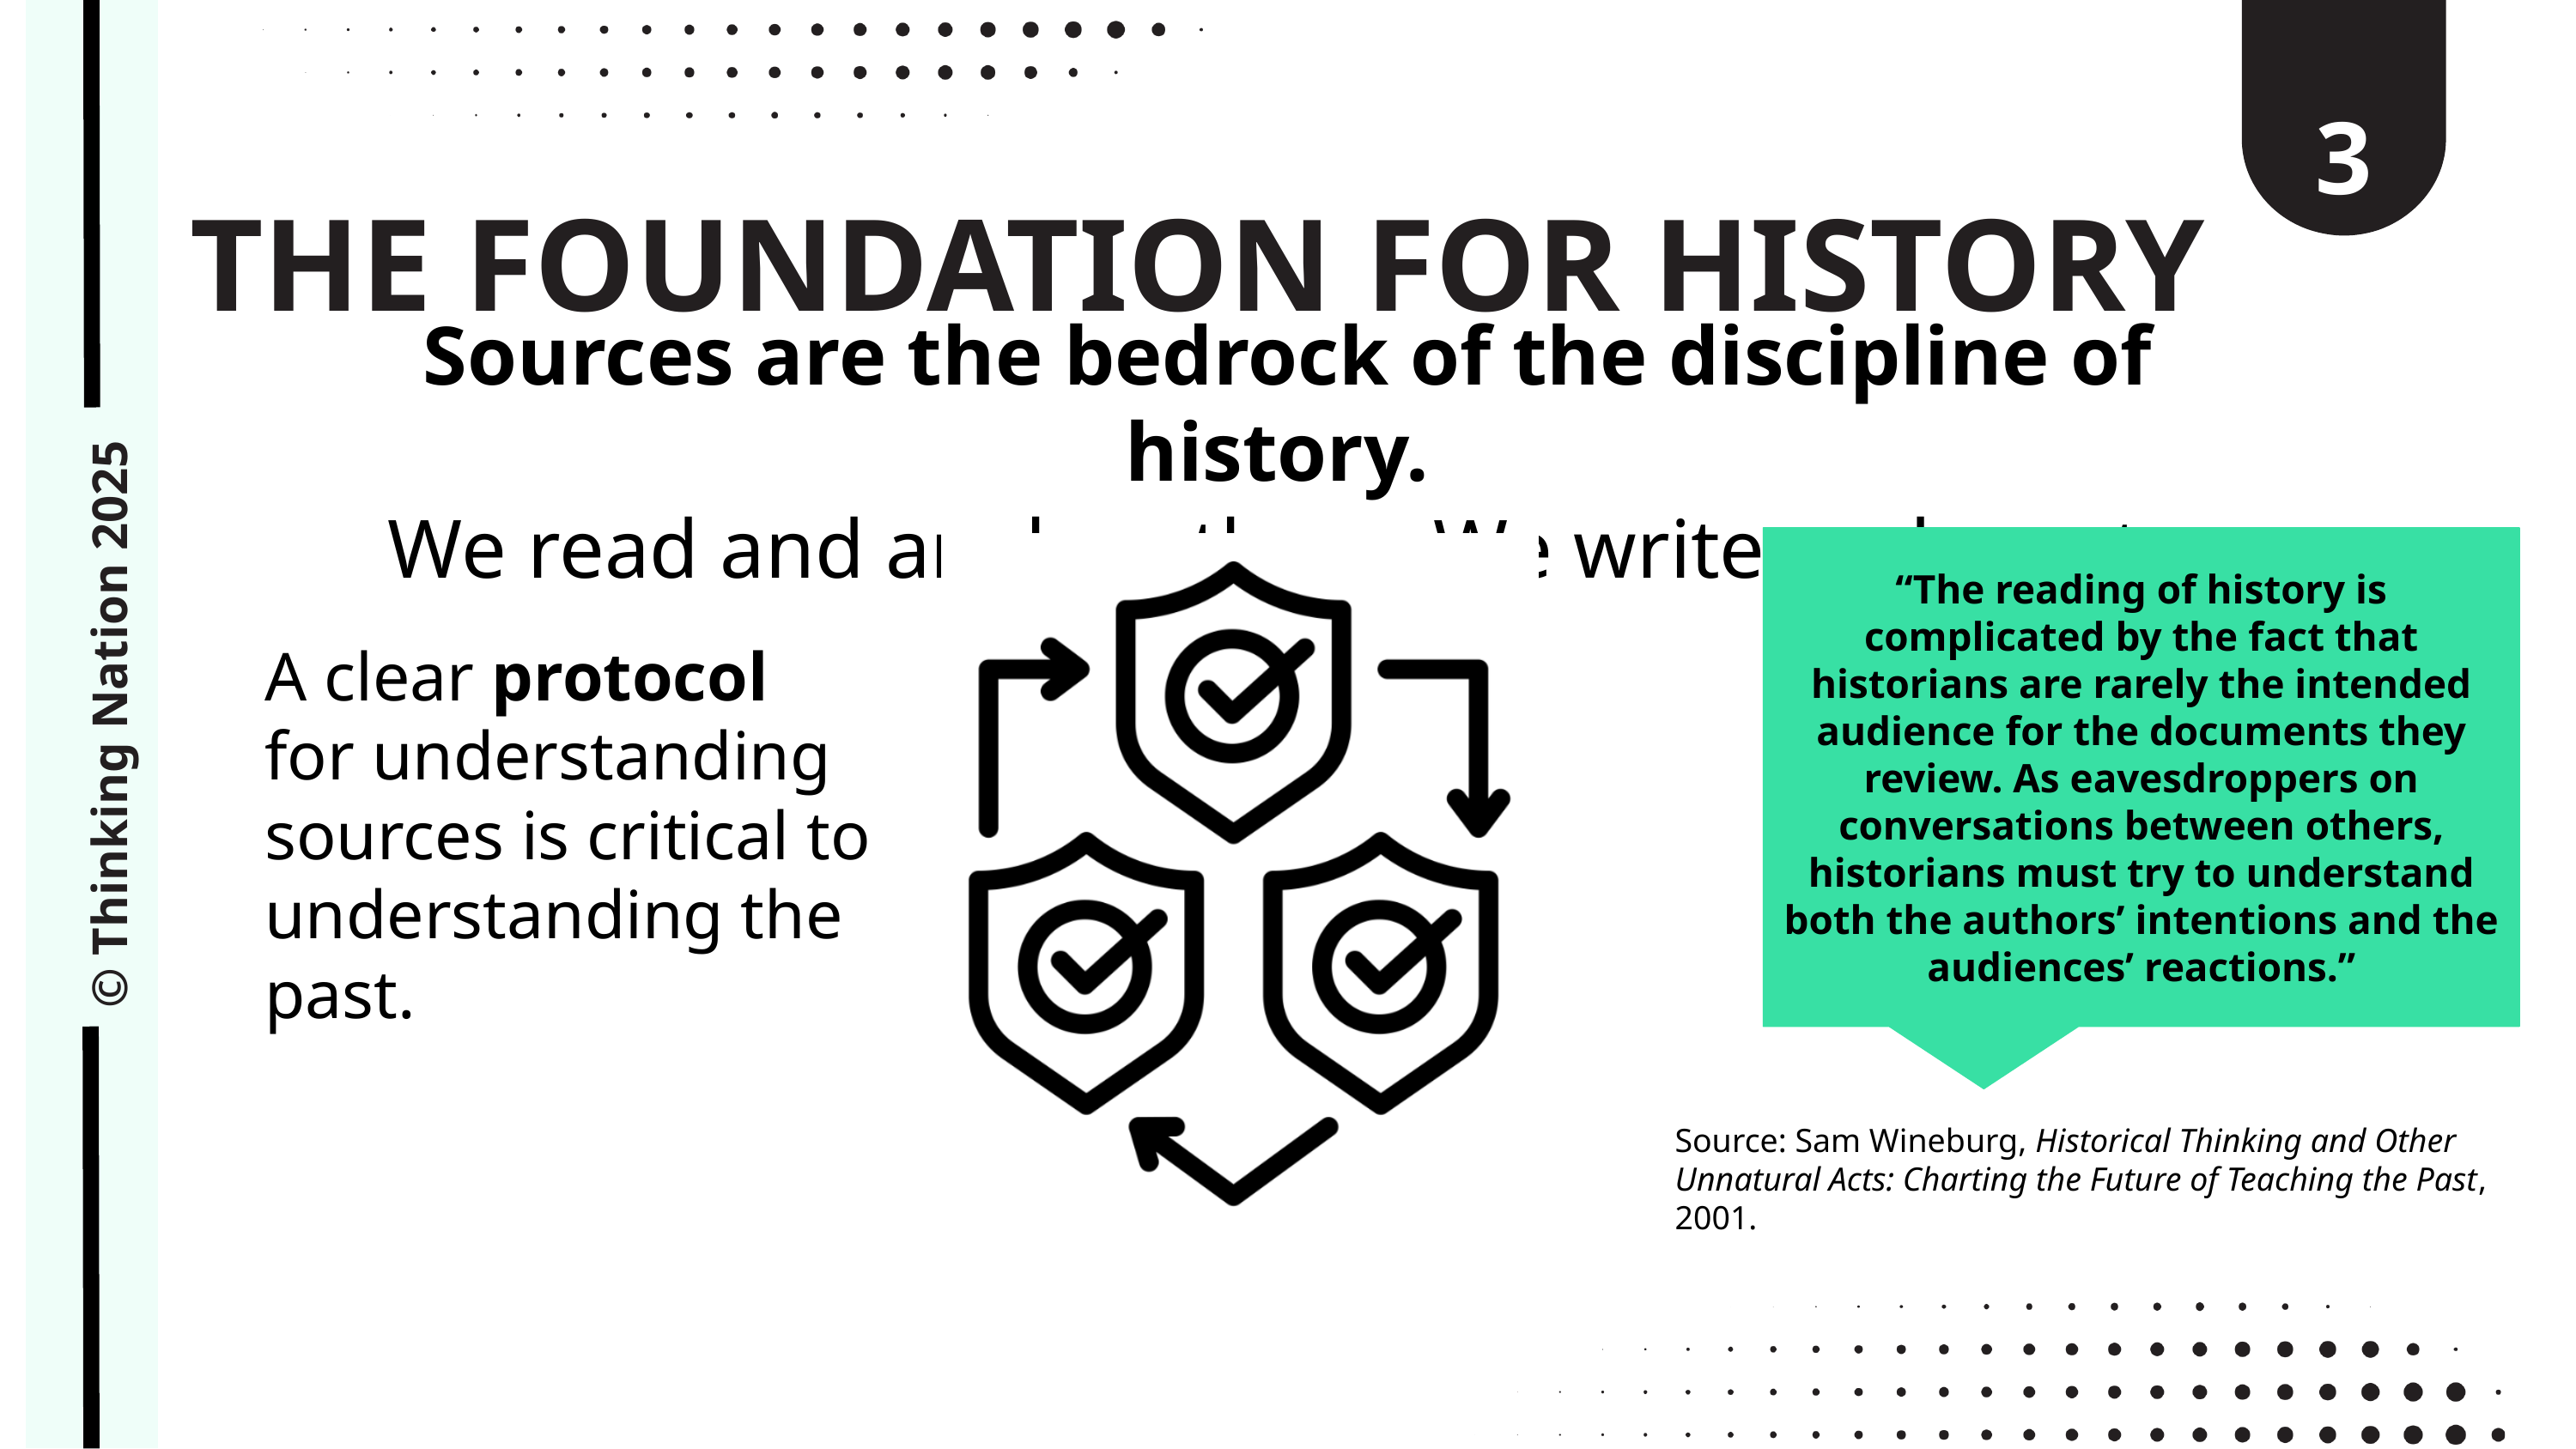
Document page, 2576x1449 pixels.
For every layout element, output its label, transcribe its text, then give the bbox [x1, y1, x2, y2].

text_box [220, 0, 1251, 118]
text_box [1474, 1302, 2506, 1449]
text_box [2233, 0, 2455, 236]
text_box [26, 0, 159, 1449]
picture [940, 533, 1539, 1237]
text_box Source: Sam Wineburg, Historical Thinking and Other Unnatural Acts: Charting the Future of Teaching the Past, 2001. [1662, 1107, 2519, 1250]
text_box “The reading of history is complicated by the fact that historians are rarely the intended audience for the documents they review. As eavesdroppers on conversations between others, historians must try to understand both the authors’ intentions and the audiences’ reactions.” [1763, 527, 2520, 1089]
text_box A clear protocol for understanding sources is critical to understanding the past. [252, 621, 887, 1045]
text_box THE FOUNDATION FOR HISTORY [179, 123, 2217, 337]
text_box Sources are the bedrock of the discipline of history. We read and analyze them. We write and create them. [333, 304, 2243, 691]
